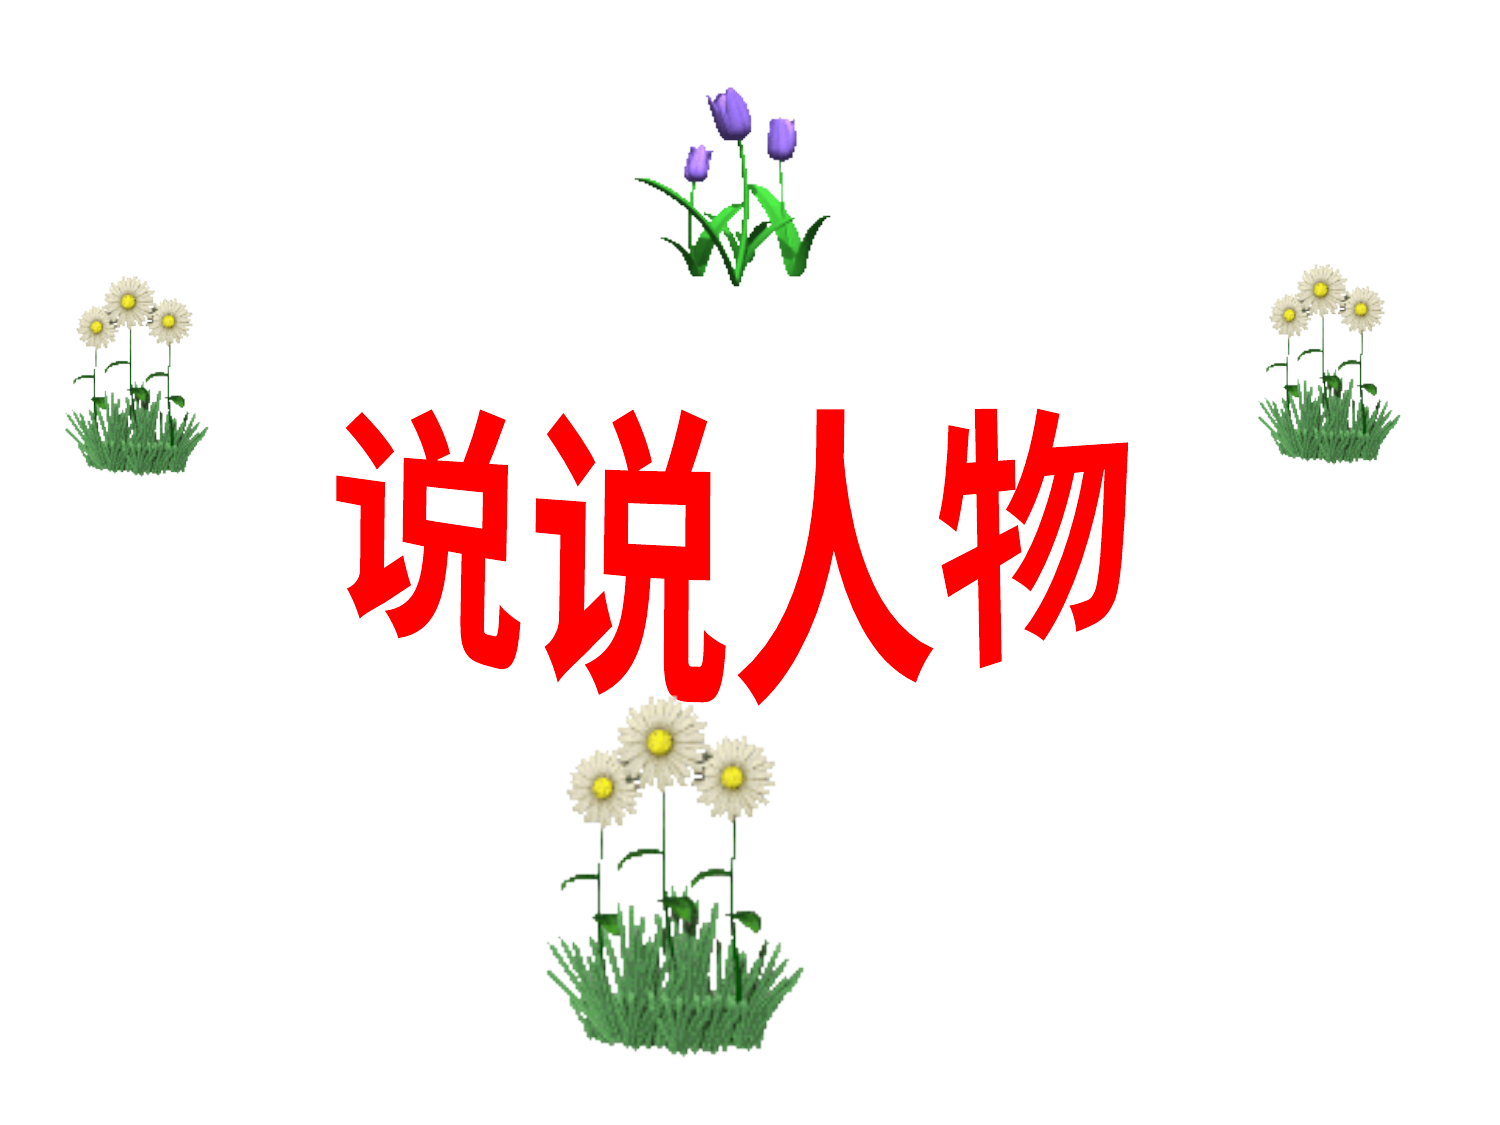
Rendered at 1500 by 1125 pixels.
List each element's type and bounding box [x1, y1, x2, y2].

picture [1246, 255, 1408, 470]
picture [53, 267, 215, 482]
picture [631, 66, 837, 291]
picture [525, 680, 816, 1067]
